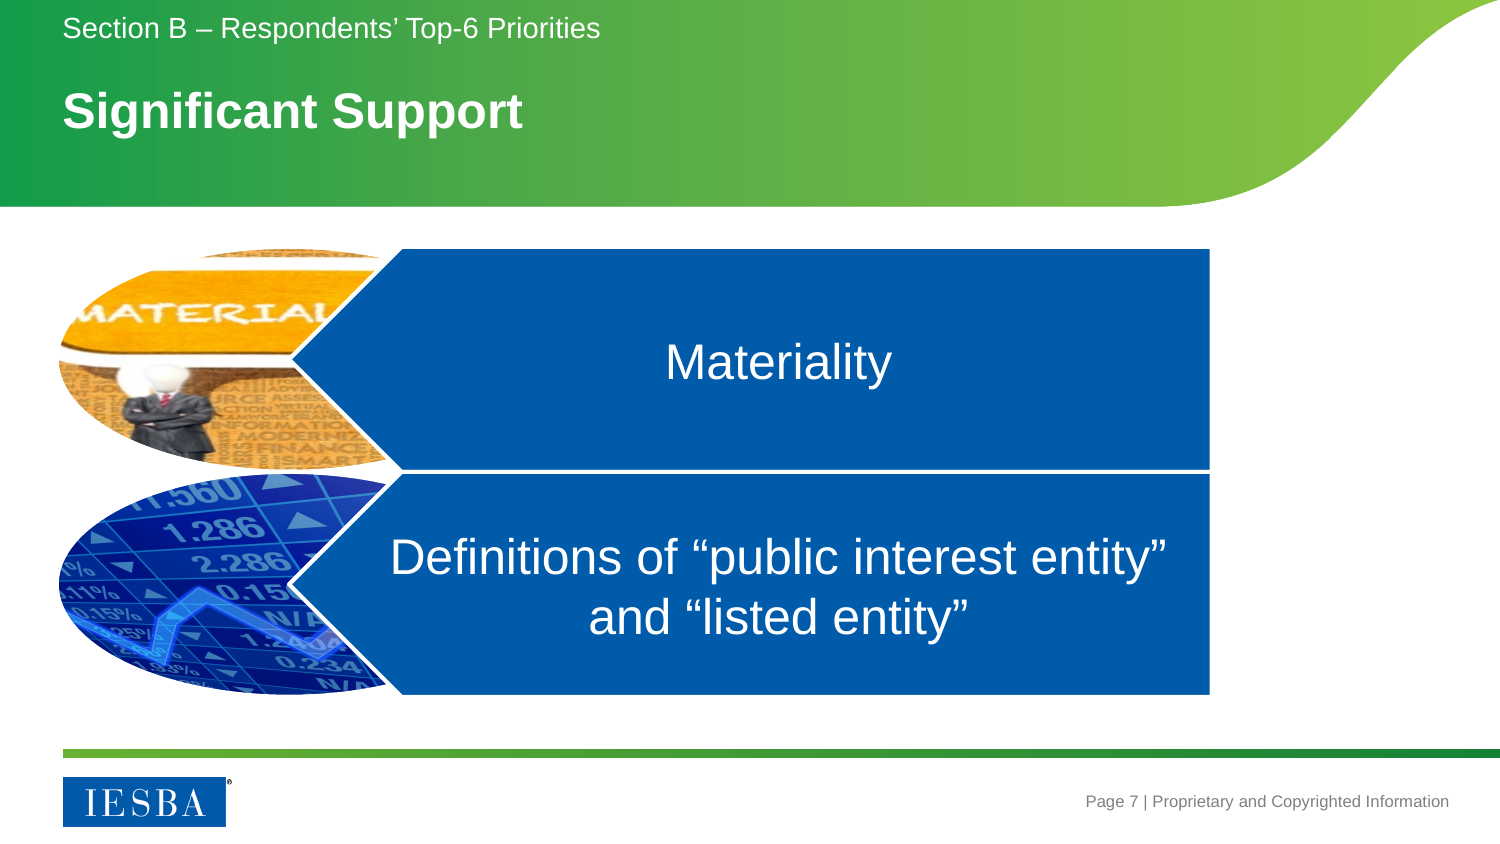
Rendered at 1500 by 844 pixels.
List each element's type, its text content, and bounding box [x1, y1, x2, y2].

subtitle Section B – Respondents’ Top-6 Priorities [62, 9, 663, 47]
picture [63, 777, 232, 827]
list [56, 246, 1445, 697]
title Significant Support [62, 75, 1300, 142]
picture [0, 0, 1500, 207]
